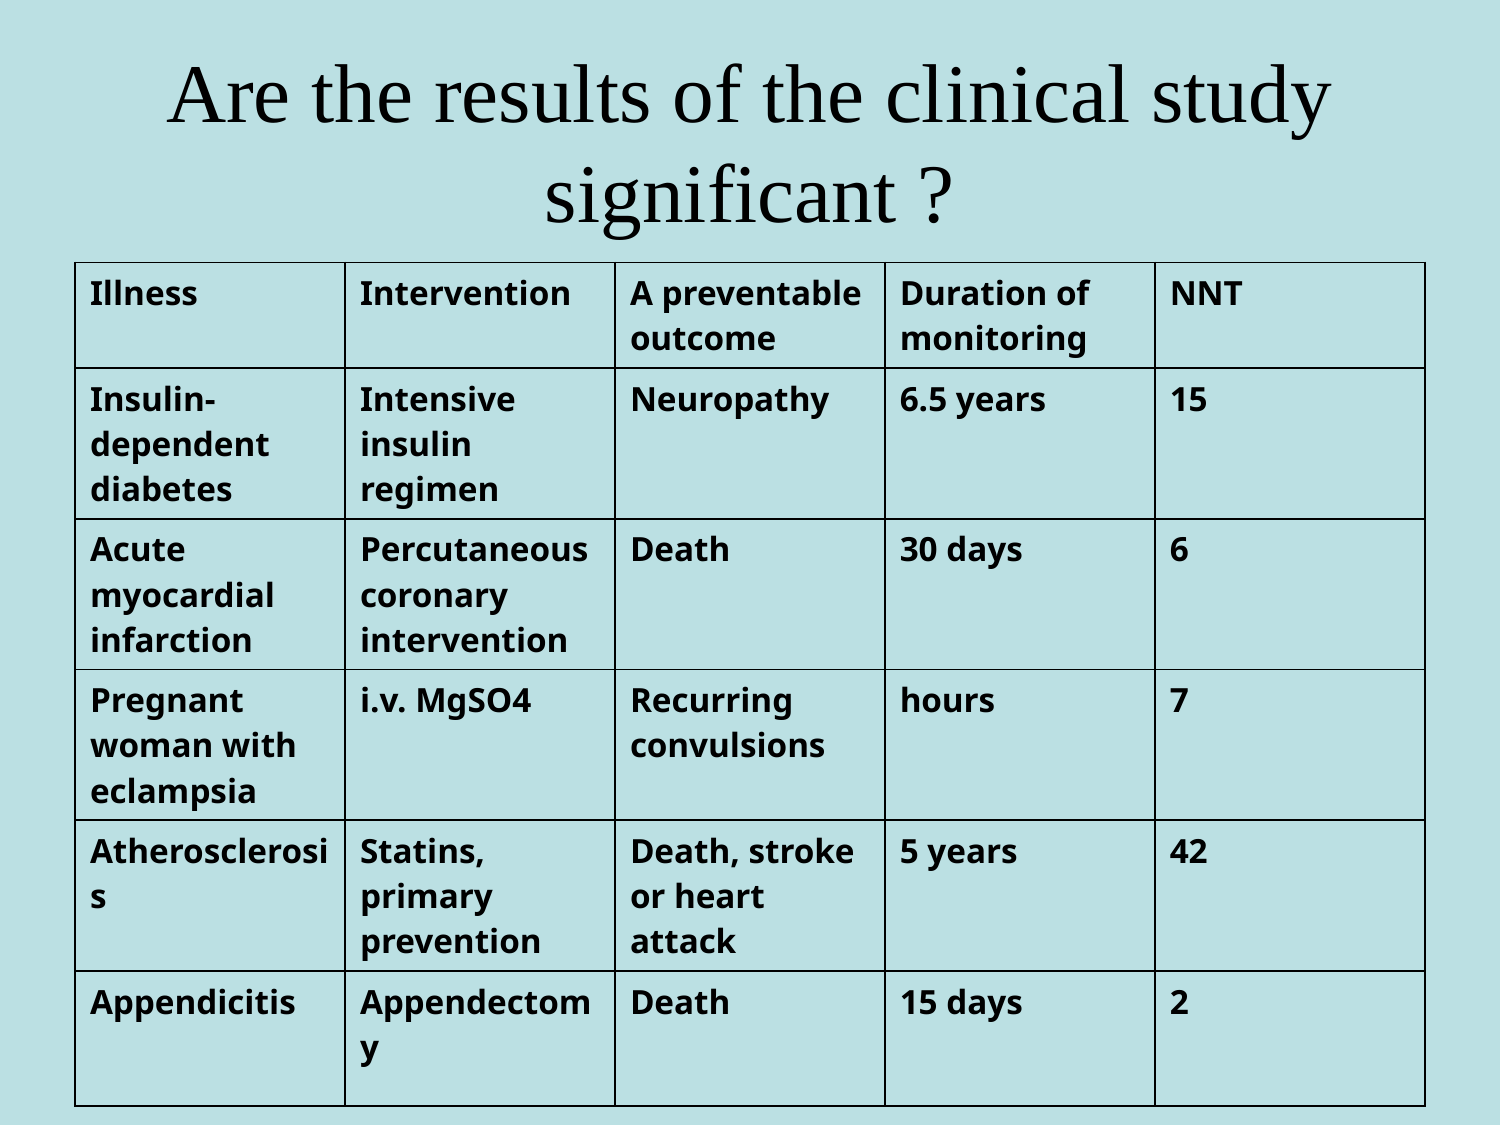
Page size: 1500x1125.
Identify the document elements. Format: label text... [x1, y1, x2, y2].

table_cell hours [886, 670, 1154, 819]
table_cell Appendectomy [346, 972, 614, 1105]
table_cell Intensive insulin regimen [346, 369, 614, 518]
table_cell 42 [1156, 821, 1424, 970]
table_cell 7 [1156, 670, 1424, 819]
table_header Duration of monitoring [886, 263, 1154, 367]
table_header NNT [1156, 263, 1424, 367]
table_cell 15 days [886, 972, 1154, 1105]
table_cell 15 [1156, 369, 1424, 518]
table_cell Death [616, 972, 884, 1105]
table_cell Percutaneous coronary intervention [346, 520, 614, 669]
table_header A preventable outcome [616, 263, 884, 367]
table_cell Insulin-dependent diabetes [76, 369, 344, 518]
table_cell Acute myocardial infarction [76, 520, 344, 669]
table_cell 5 years [886, 821, 1154, 970]
table_cell 2 [1156, 972, 1424, 1105]
table_cell Pregnant woman with eclampsia [76, 670, 344, 819]
table_cell 6.5 years [886, 369, 1154, 518]
table_cell Atherosclerosis [76, 821, 344, 970]
table_cell Statins, primary prevention [346, 821, 614, 970]
table_cell Recurring convulsions [616, 670, 884, 819]
table_cell Appendicitis [76, 972, 344, 1105]
table_header Illness [76, 263, 344, 367]
table_cell 30 days [886, 520, 1154, 669]
table_cell Neuropathy [616, 369, 884, 518]
table_cell Death [616, 520, 884, 669]
table_cell 6 [1156, 520, 1424, 669]
title Are the results of the clinical study significant ? [75, 45, 1425, 233]
table_cell Death, stroke or heart attack [616, 821, 884, 970]
table_cell i.v. MgSO4 [346, 670, 614, 819]
table_header Intervention [346, 263, 614, 367]
